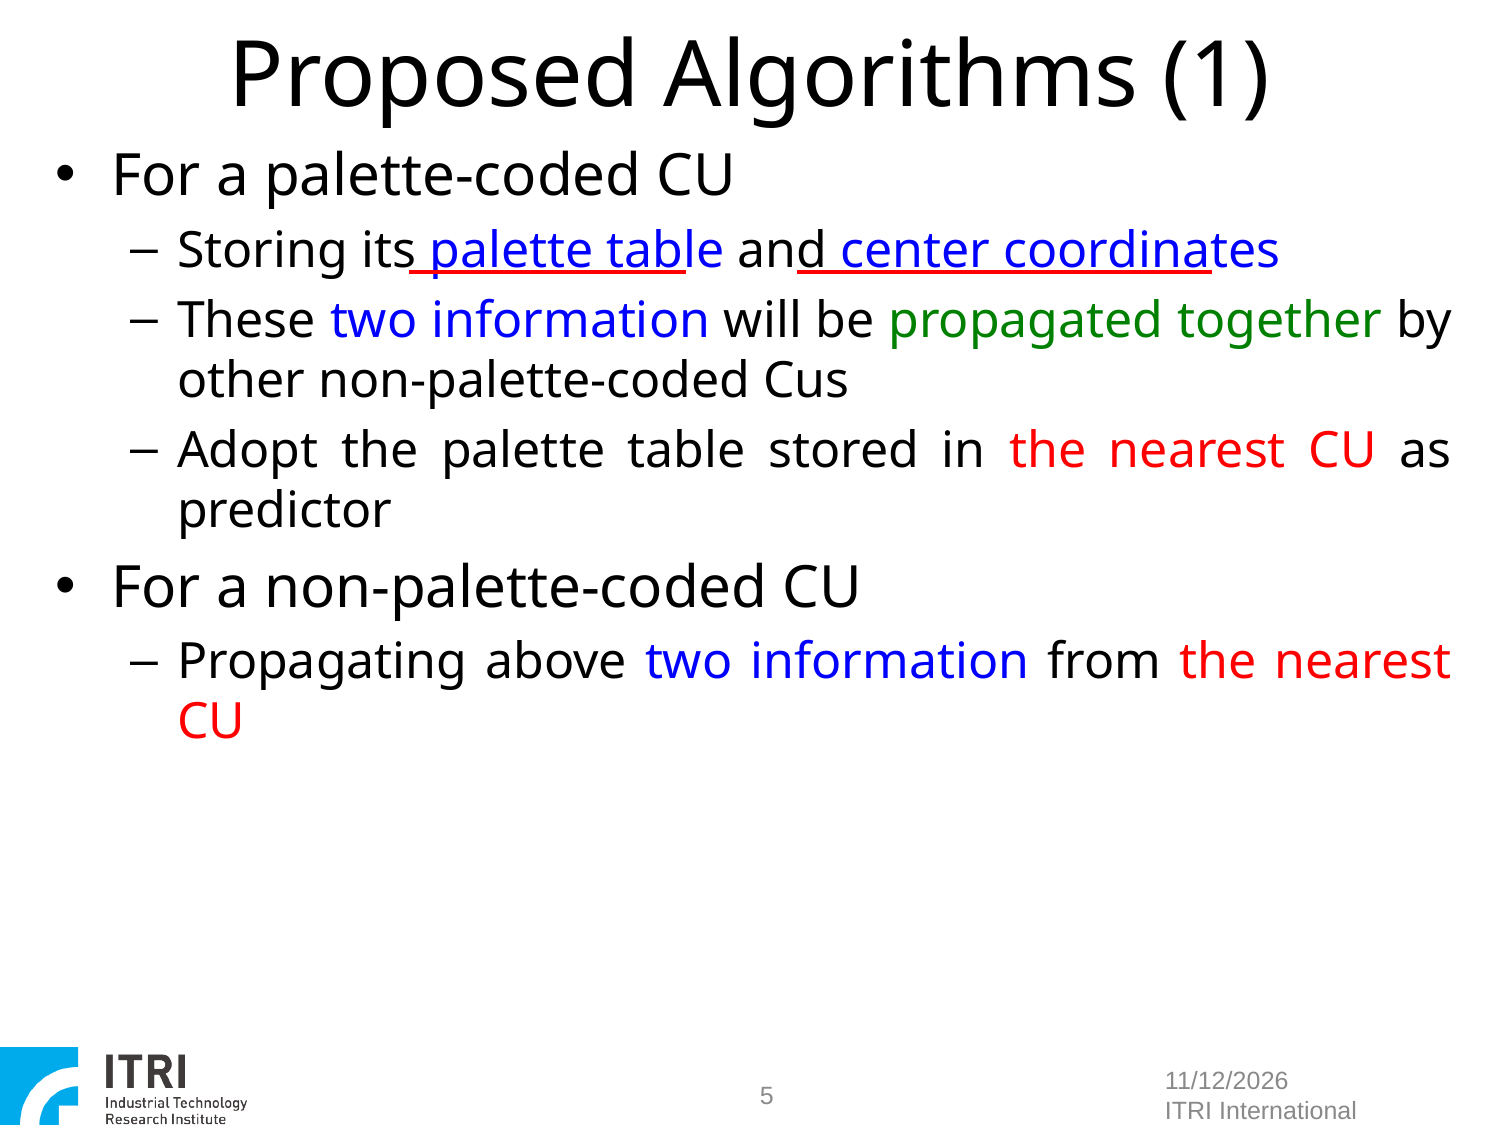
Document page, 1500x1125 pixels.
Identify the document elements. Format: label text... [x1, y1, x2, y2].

slide_number 5 [702, 1065, 789, 1125]
title Proposed Algorithms (1) [74, 19, 1426, 120]
list For a palette-coded CU Storing its palette table and center coordinates These two information will be propagated together by other non-palette-coded Cus Adopt the palette table stored in the nearest CU as predictor For a non-palette-coded CU Propagating above two information from the nearest CU [39, 129, 1467, 1037]
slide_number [1149, 1065, 1500, 1125]
picture [21, 1047, 247, 1125]
